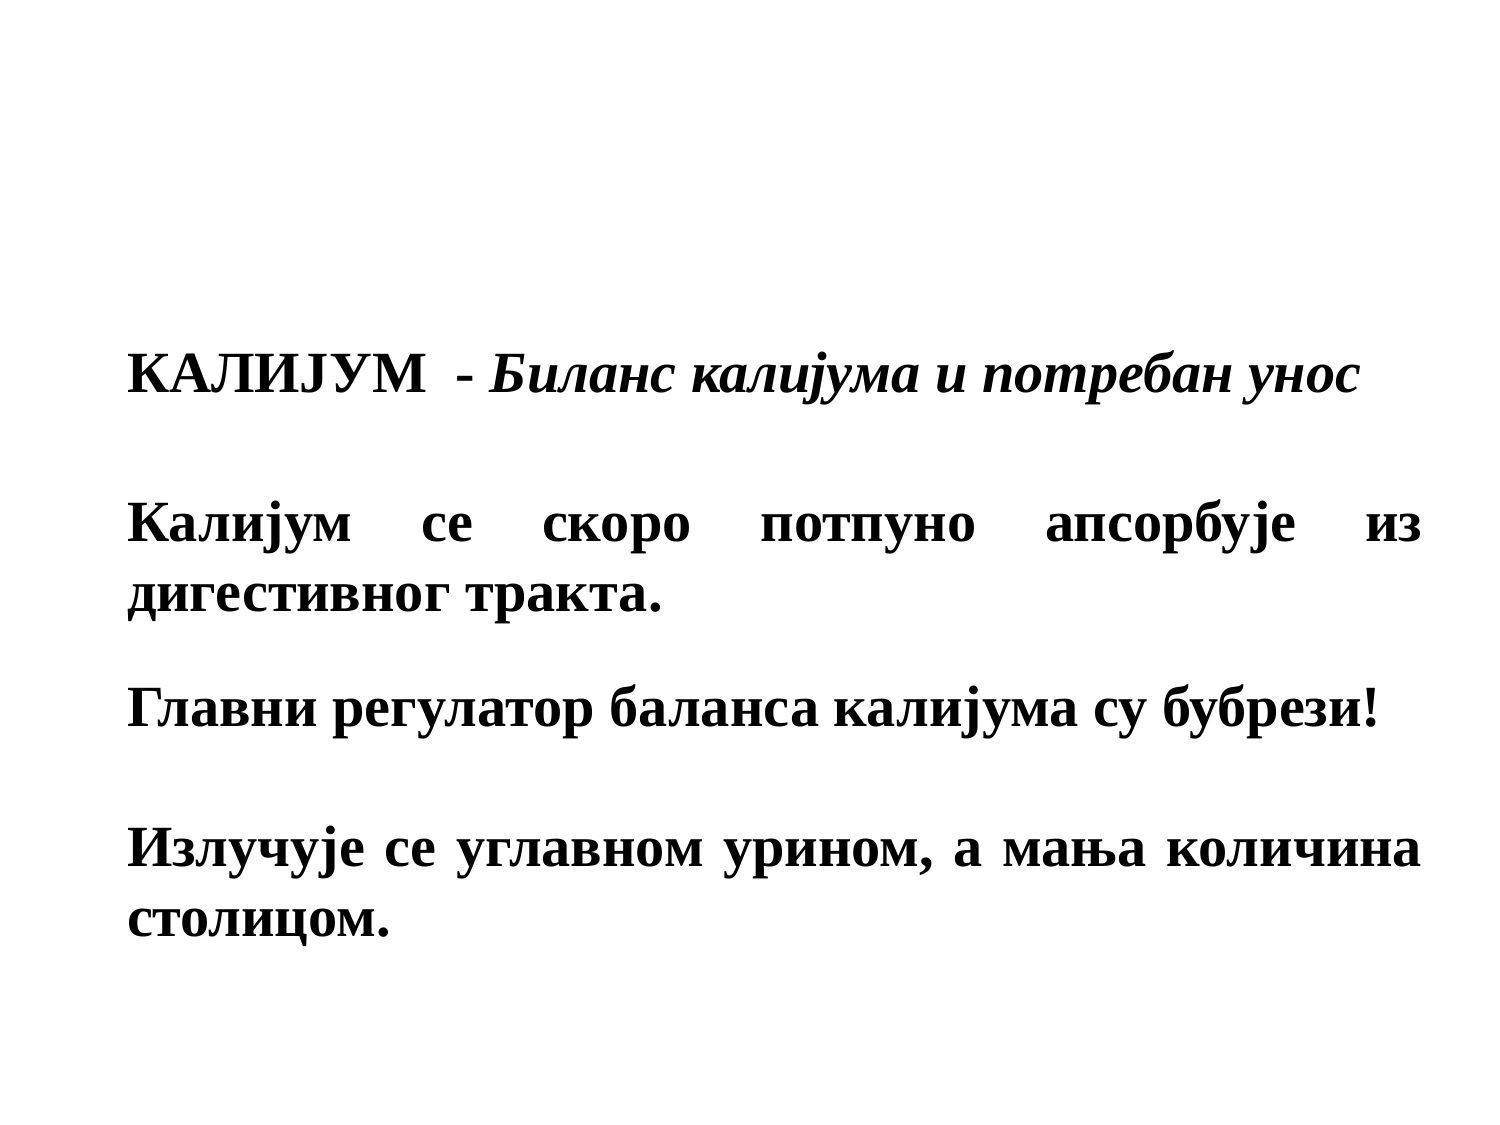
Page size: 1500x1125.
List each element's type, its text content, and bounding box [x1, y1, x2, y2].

text_box КАЛИЈУМ - Биланс калијума и потребан унос Калијум се скоро потпуно апсорбује из дигестивног тракта. Главни регулатор баланса калијума су бубрези! Излучује се углавном урином, а мања количина столицом. [112, 326, 1438, 1016]
